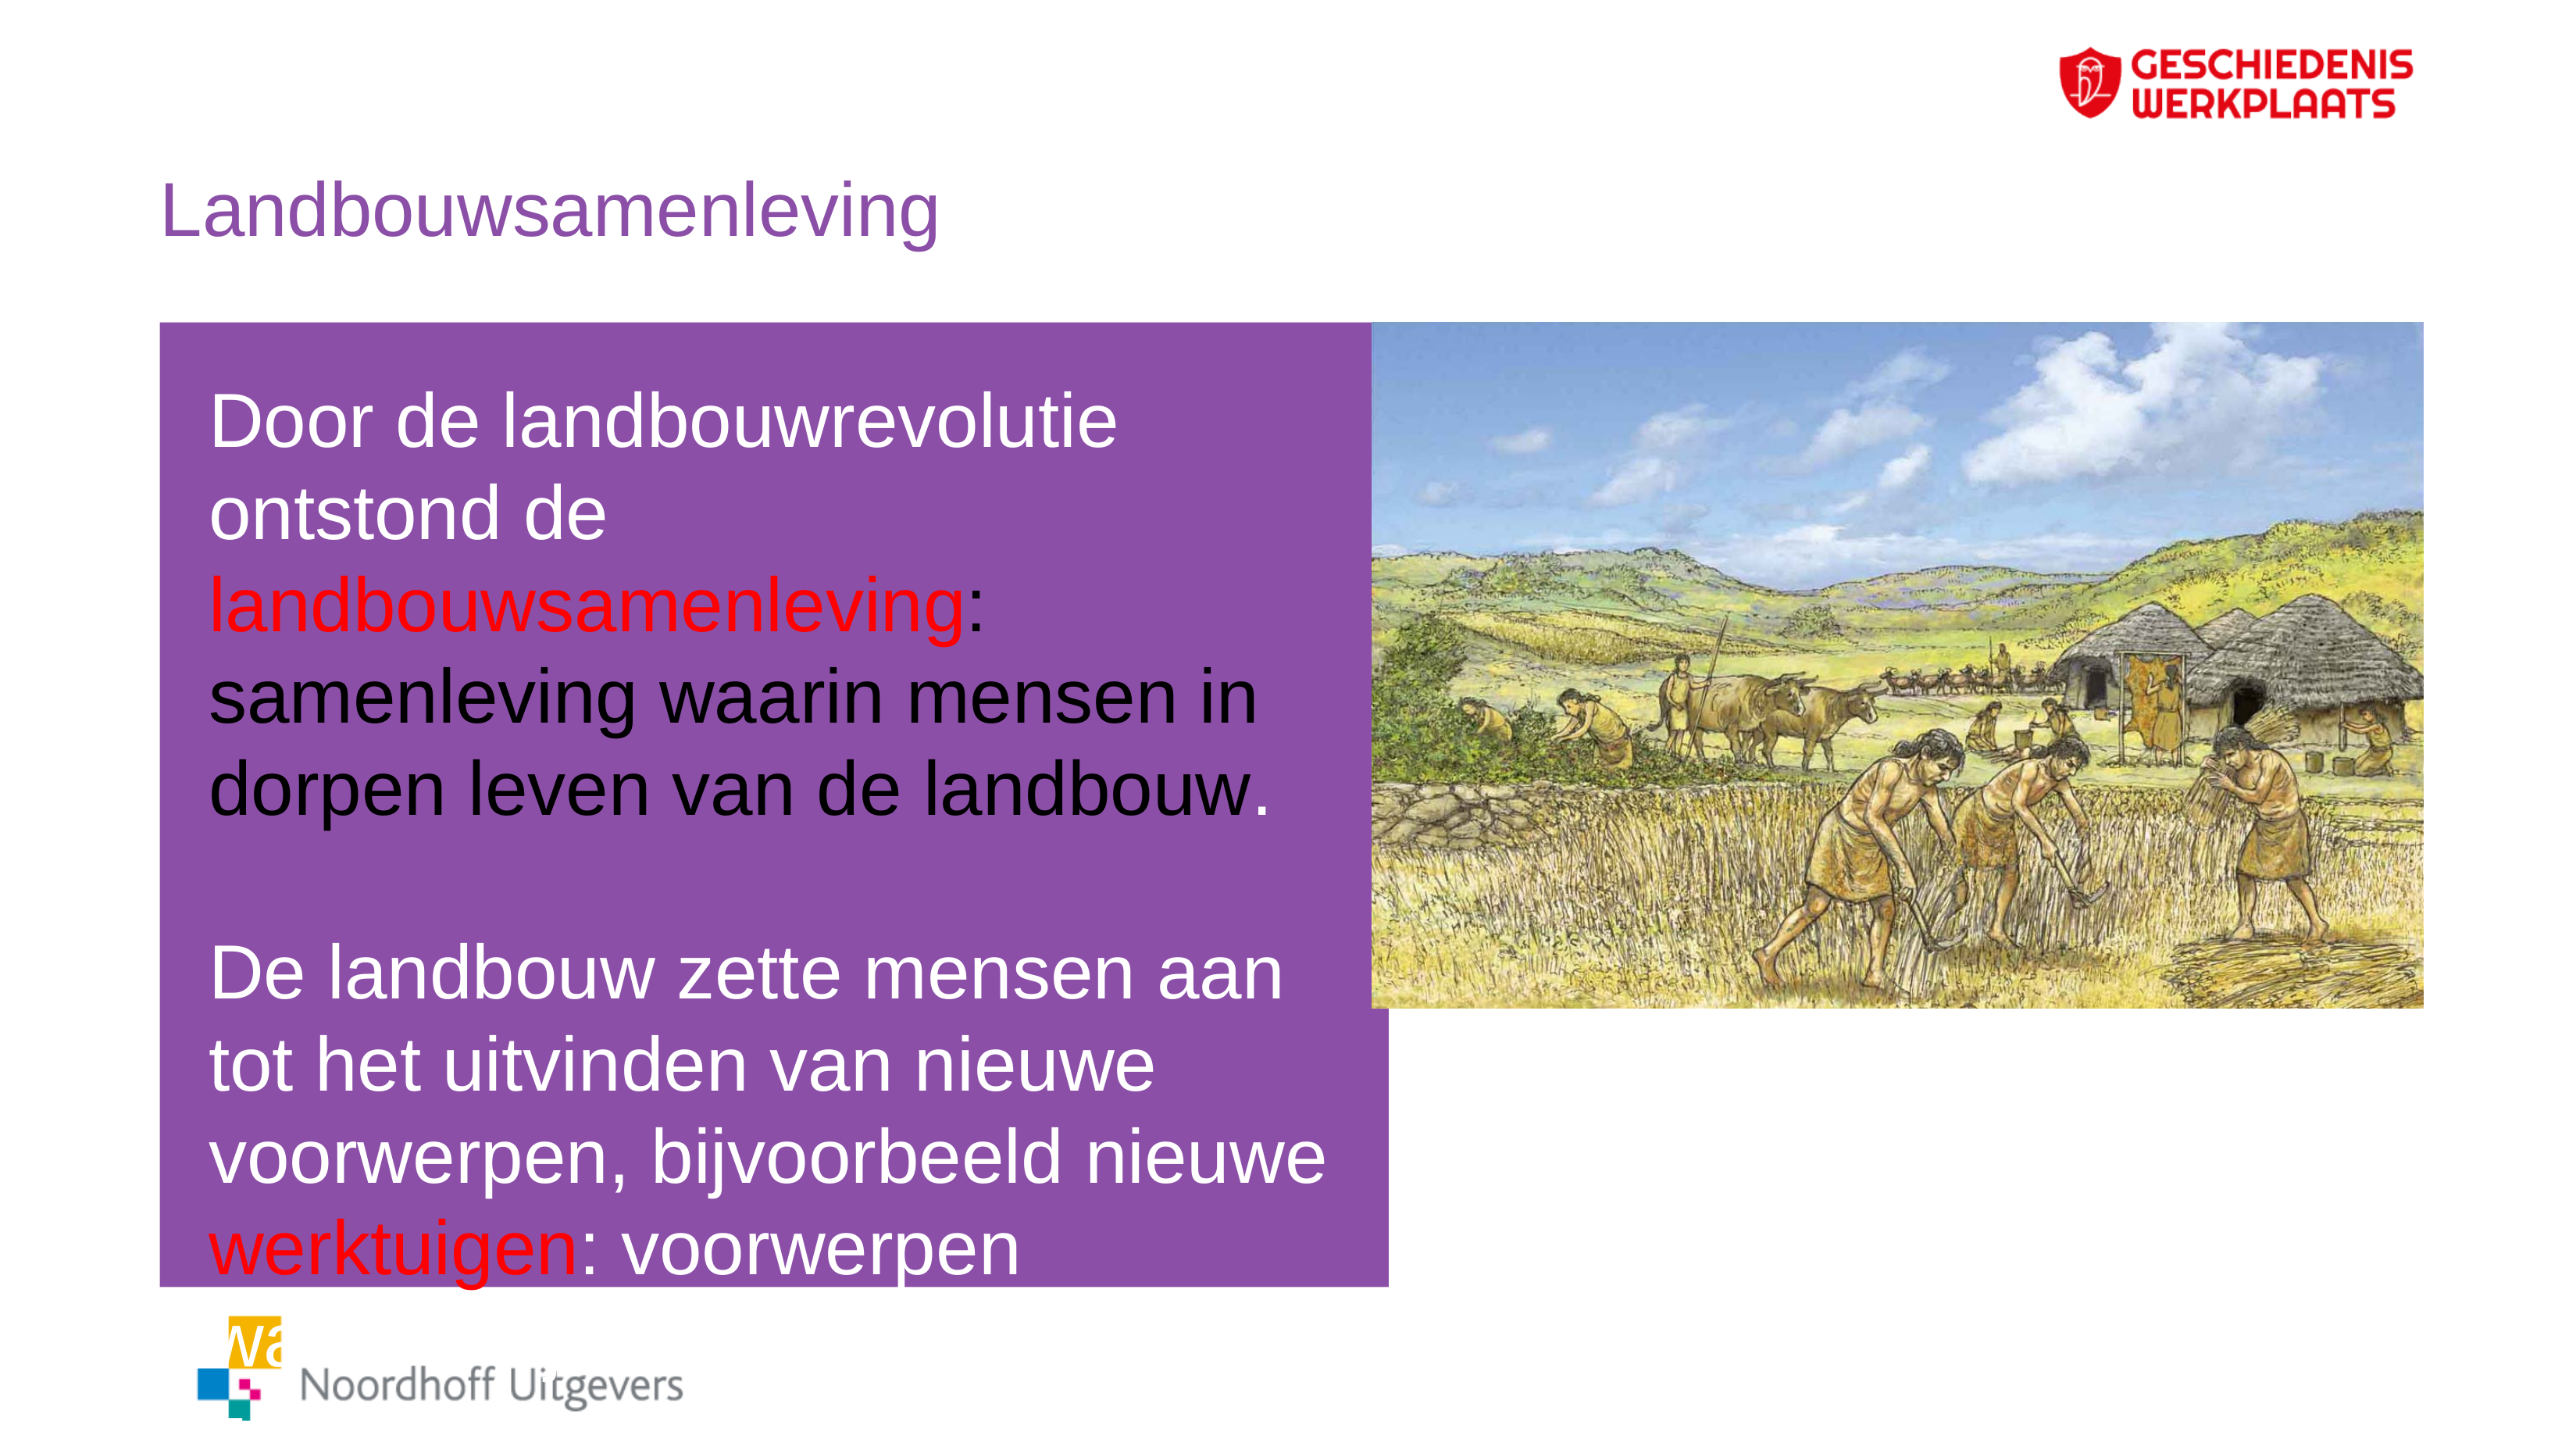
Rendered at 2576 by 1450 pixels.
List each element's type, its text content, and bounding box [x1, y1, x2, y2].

title Landbouwsamenleving [159, 159, 2416, 266]
list Door de landbouwrevolutie ontstond de landbouwsamenleving: samenleving waarin mensen in dorpen leven van de landbouw. De landbouw zette mensen aan tot het uitvinden van nieuwe voorwerpen, bijvoorbeeld nieuwe werktuigen: voorwerpen waarmee je iets doet of maakt, zoals potten en een ploeg. Het ontstaan van de landbouw en landbouwsamenlevingen is een kenmerkend aspect van de tijd van jagers en boeren. [159, 322, 1389, 1288]
picture [159, 1288, 802, 1449]
picture [1610, 0, 2576, 161]
picture [1372, 322, 2424, 1009]
